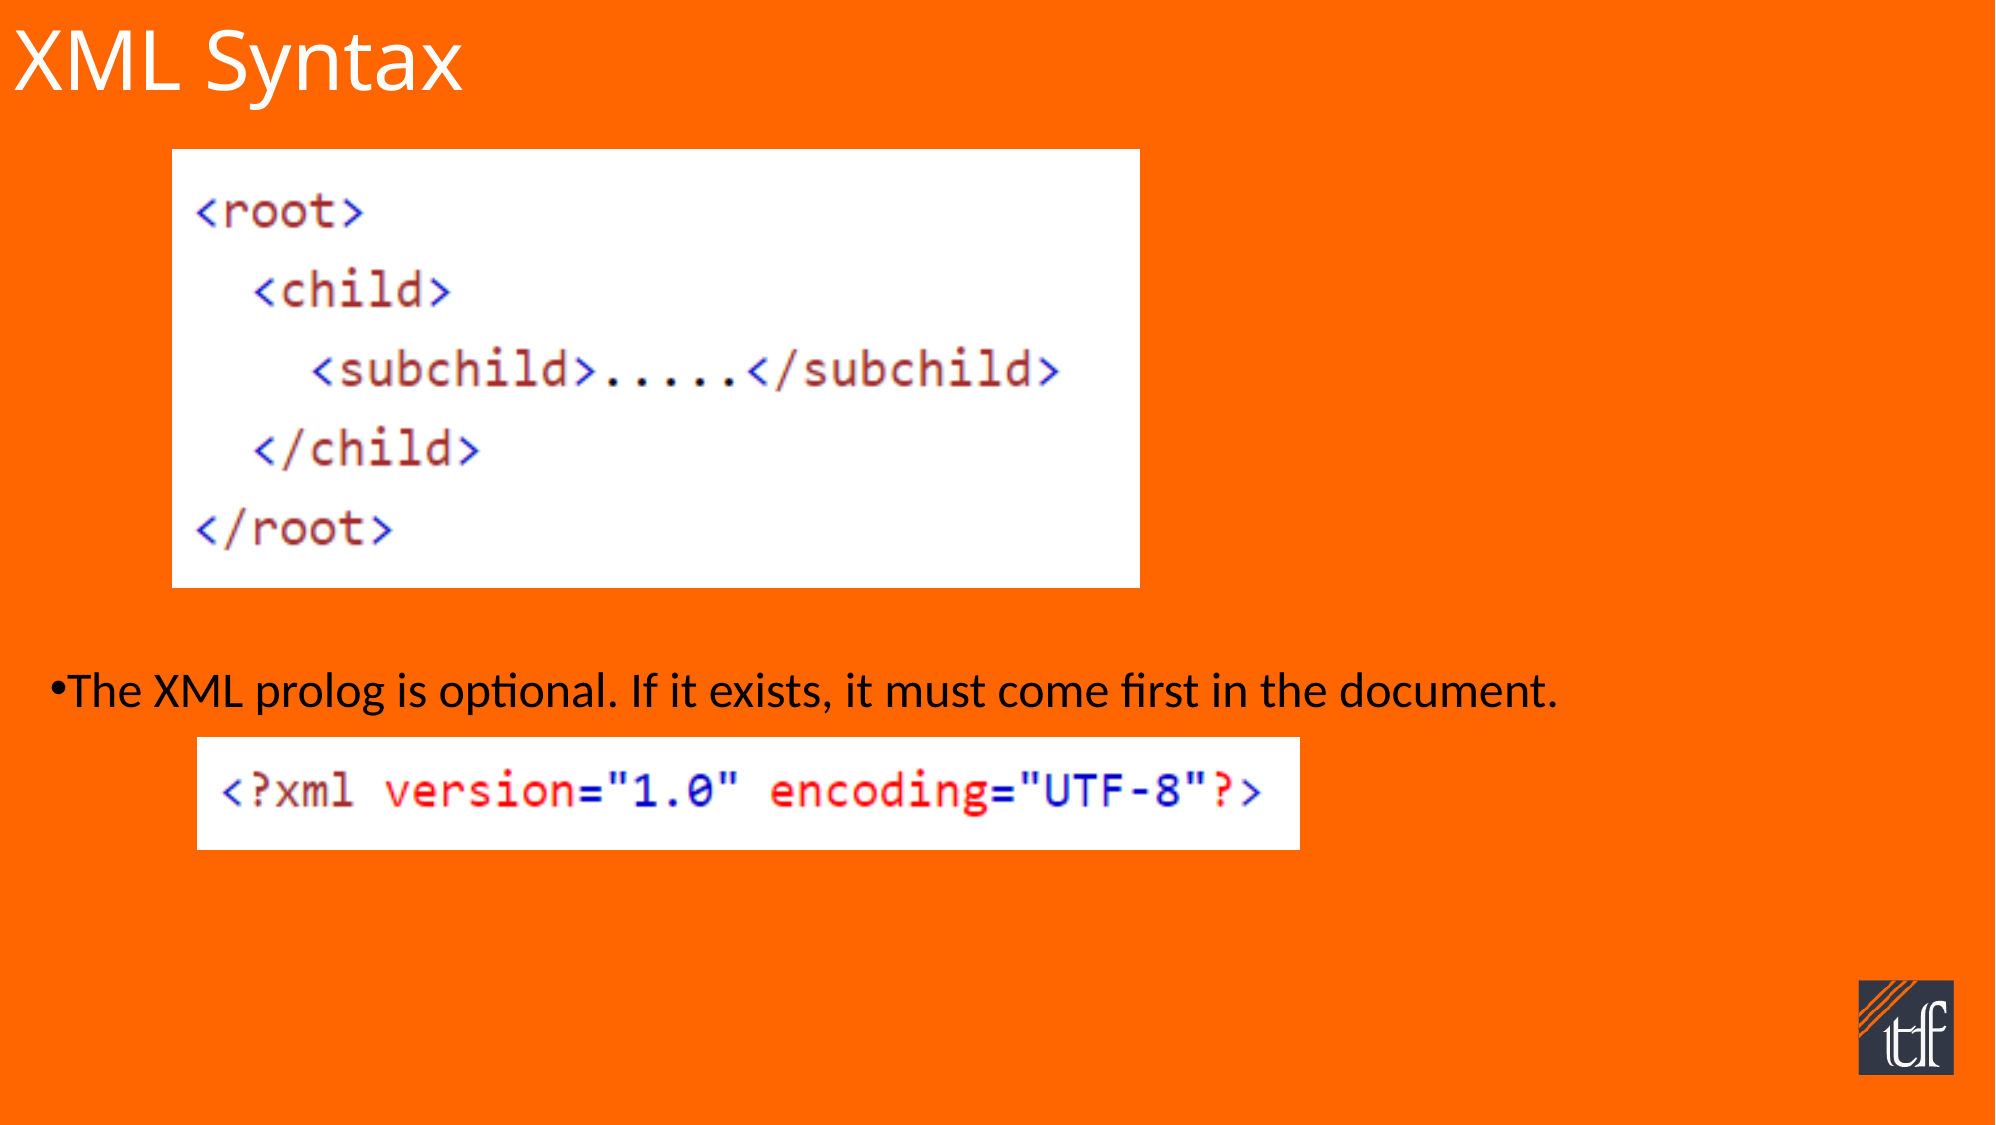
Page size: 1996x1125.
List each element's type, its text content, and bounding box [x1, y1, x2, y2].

picture [197, 737, 1301, 851]
picture [172, 149, 1140, 588]
text_box XML Syntax [0, 0, 1996, 115]
picture [1847, 966, 1955, 1076]
text_box The XML prolog is optional. If it exists, it must come first in the document. [34, 649, 1995, 1125]
